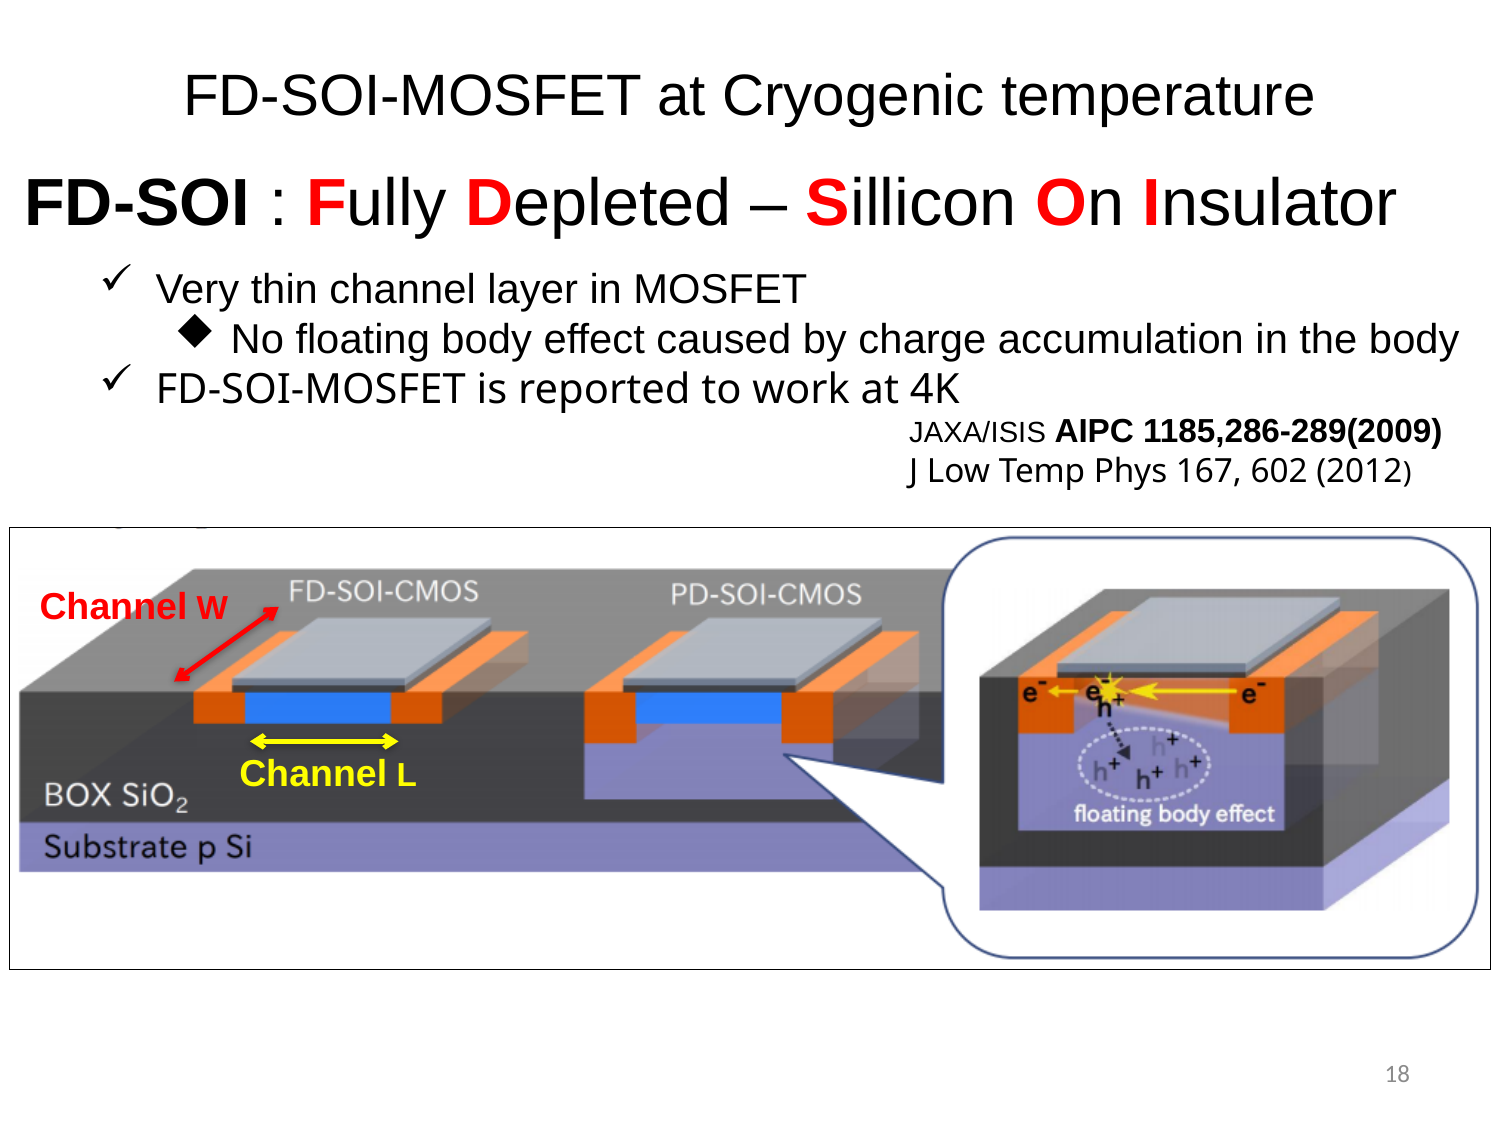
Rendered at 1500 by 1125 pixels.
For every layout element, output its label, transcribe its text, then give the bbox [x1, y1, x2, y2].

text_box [9, 527, 1491, 970]
text_box FD-SOI : Fully Depleted – Sillicon On Insulator Very thin channel layer in MOSFET No floating body effect caused by charge accumulation in the body FD-SOI-MOSFET is reported to work at 4K [9, 151, 1497, 419]
slide_number 18 [1074, 1042, 1425, 1103]
text_box JAXA/ISIS AIPC 1185,286-289(2009) J Low Temp Phys 167, 602 (2012) [894, 402, 1458, 497]
title FD-SOI-MOSFET at Cryogenic temperature [75, 45, 1425, 139]
